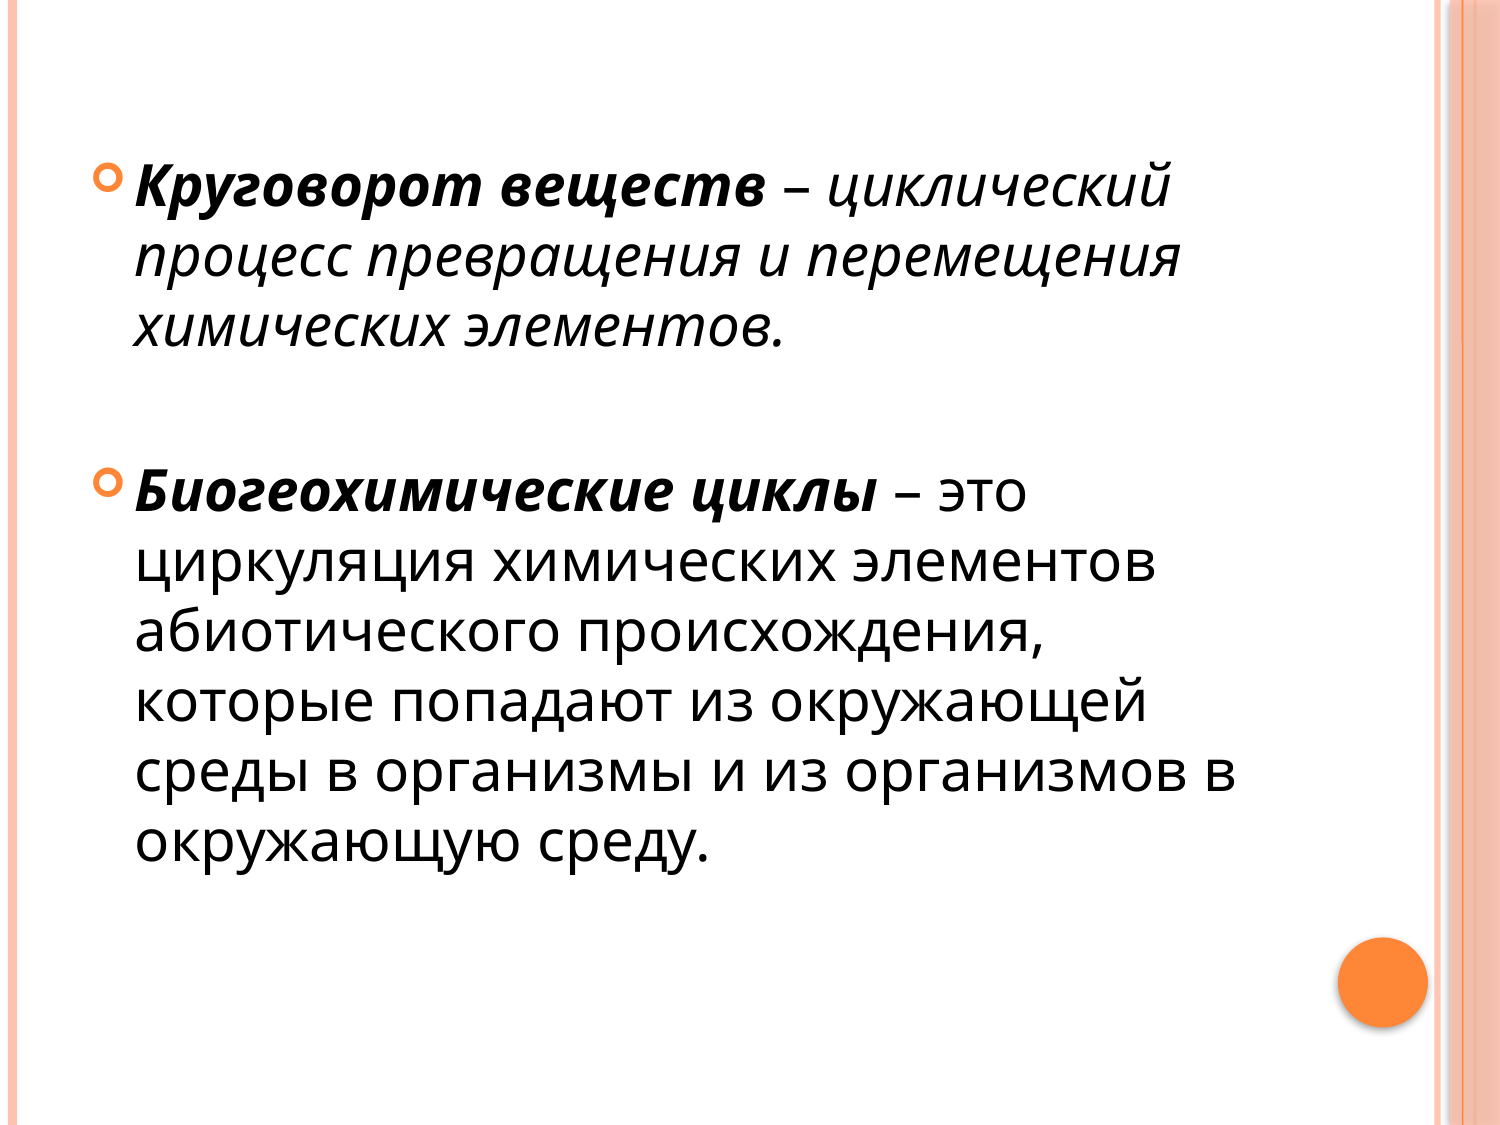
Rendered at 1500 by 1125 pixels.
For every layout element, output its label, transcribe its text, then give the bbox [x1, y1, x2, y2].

list Круговорот веществ – циклический процесс превращения и перемещения химических элементов. Биогеохимические циклы – это циркуляция химических элементов абиотического происхождения, которые попадают из окружающей среды в организмы и из организмов в окружающую среду. [75, 140, 1300, 1062]
